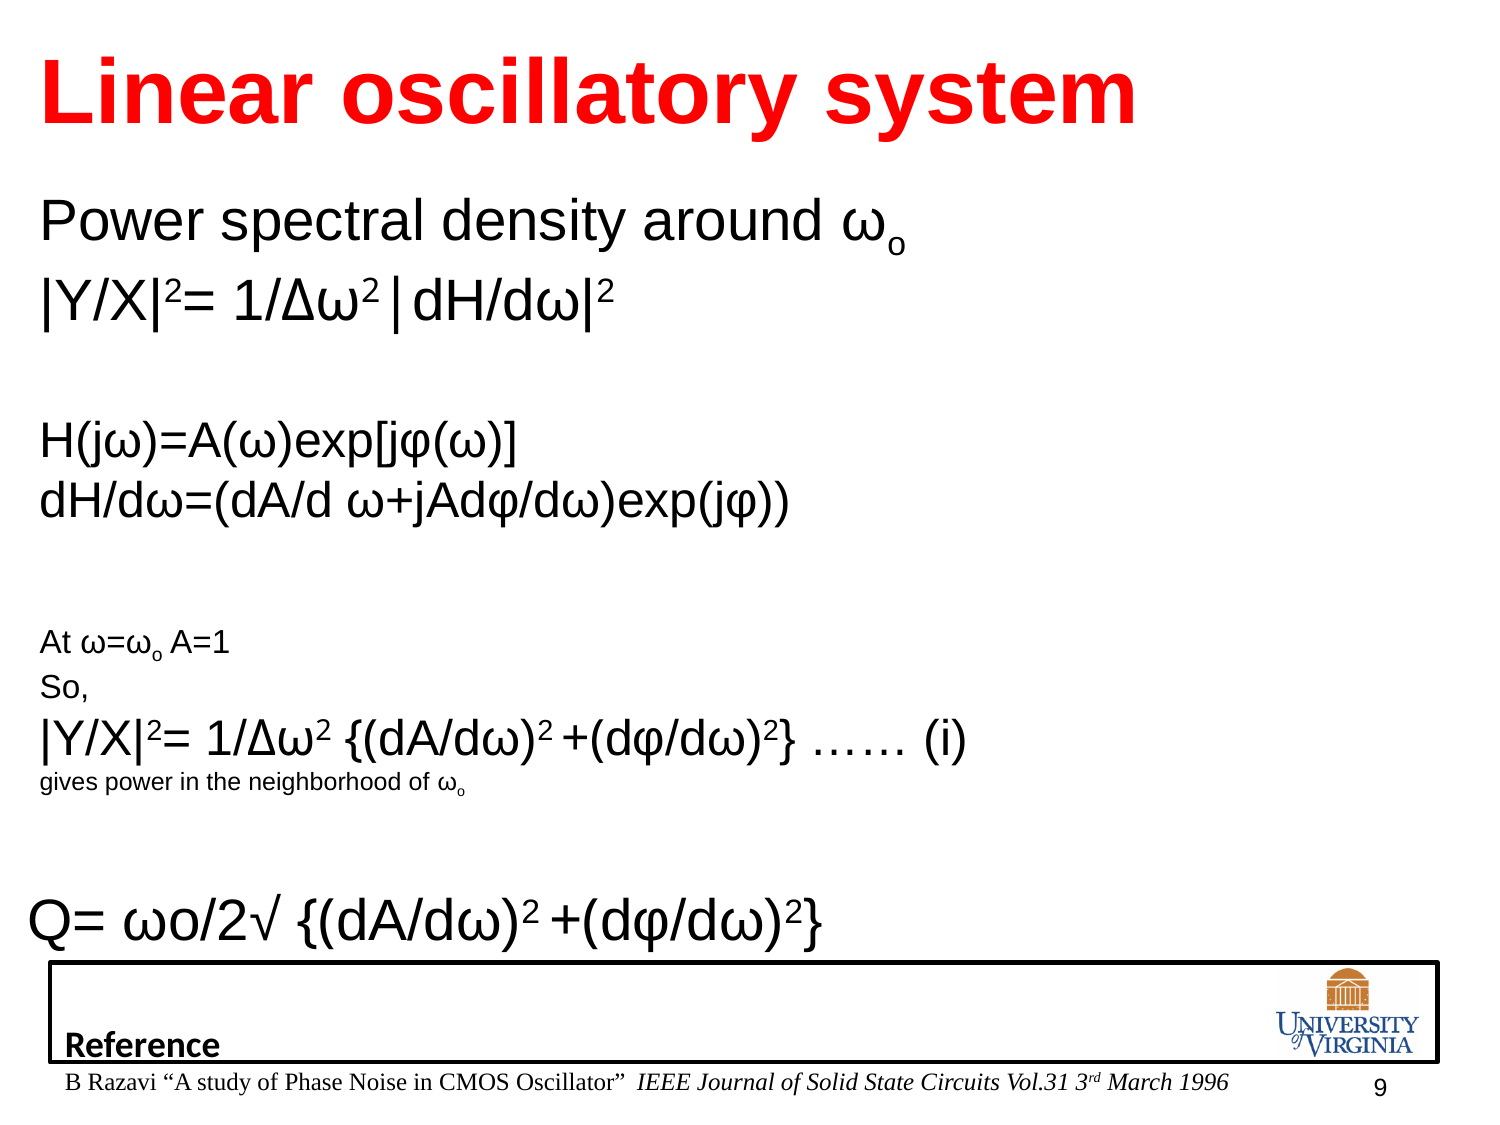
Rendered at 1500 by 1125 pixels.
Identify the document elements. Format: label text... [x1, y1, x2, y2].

text_box Reference B Razavi “A study of Phase Noise in CMOS Oscillator” IEEE Journal of Solid State Circuits Vol.31 3rd March 1996 [50, 1013, 1288, 1103]
text_box Q= ωo/2√ {(dA/dω)2 +(dφ/dω)2} [12, 875, 1150, 994]
text_box At ω=ωo A=1 So, |Y/X|2= 1/Δω2 {(dA/dω)2 +(dφ/dω)2} …… (i) gives power in the neighborhood of ωo [24, 612, 1463, 875]
text_box Linear oscillatory system [24, 24, 1500, 150]
picture [1276, 968, 1419, 1057]
text_box H(jω)=A(ω)exp[jφ(ω)] dH/dω=(dA/d ω+jAdφ/dω)exp(jφ)) [24, 399, 1500, 569]
text_box Power spectral density around ωo |Y/X|2= 1/Δω2|dH/dω|2 [24, 174, 1438, 374]
